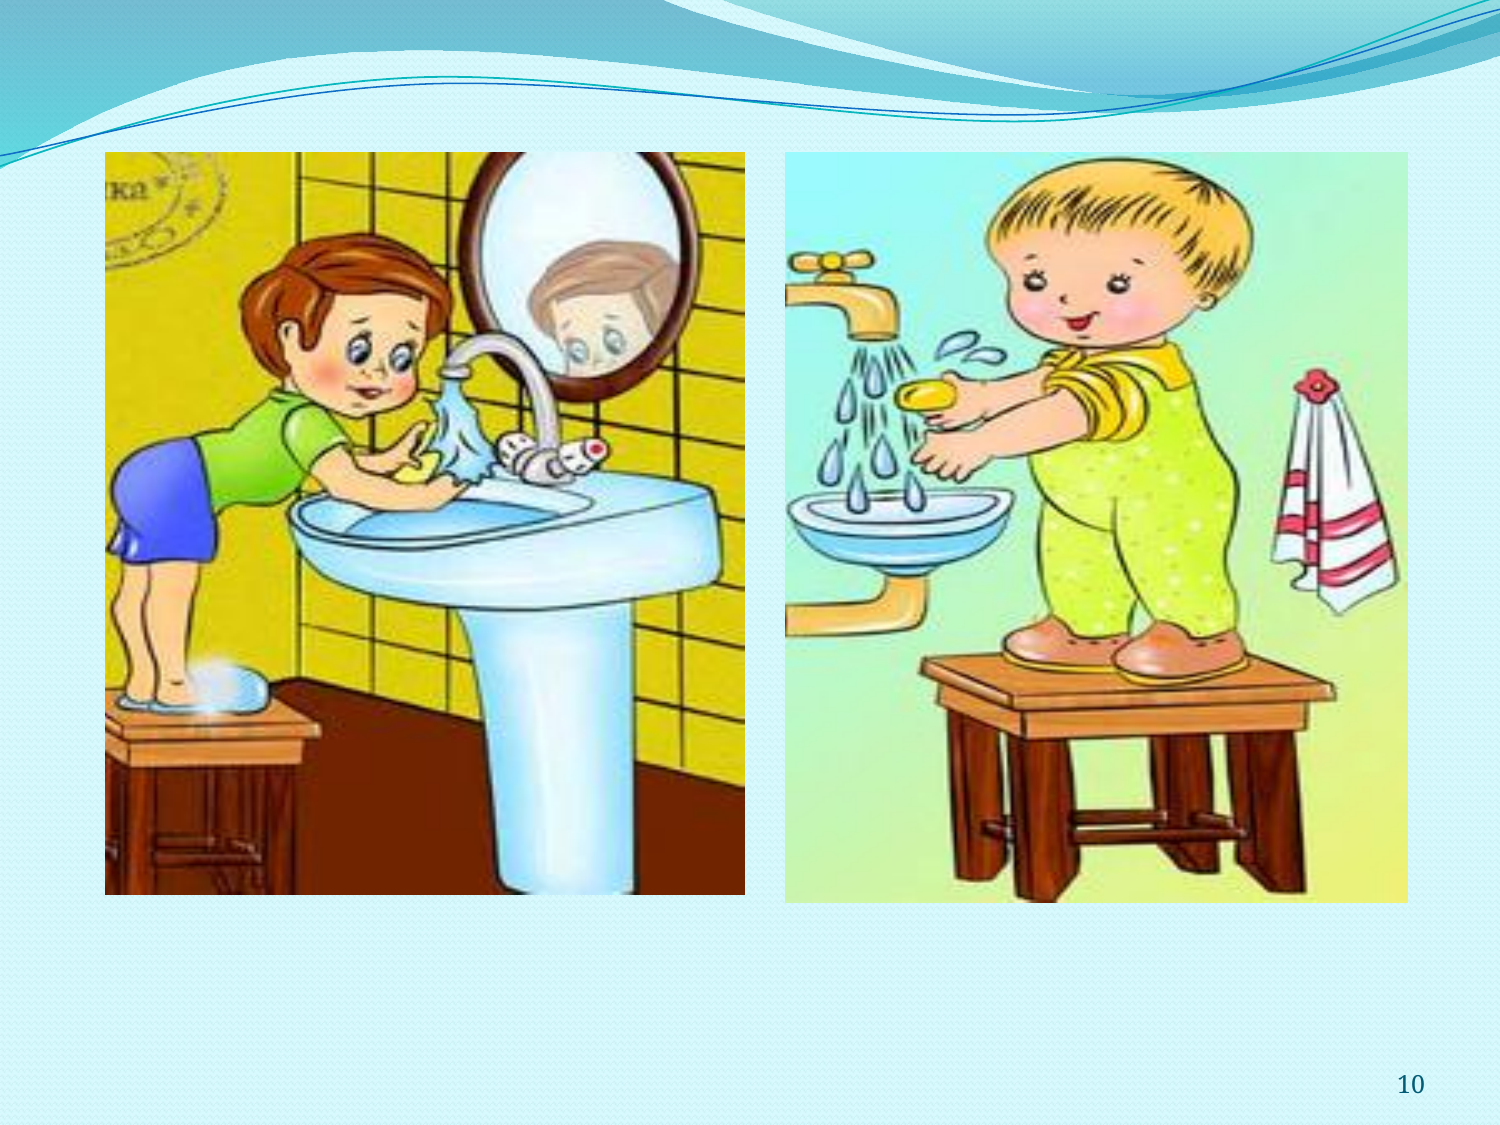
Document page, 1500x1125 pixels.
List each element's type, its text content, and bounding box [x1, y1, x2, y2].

picture [784, 152, 1408, 903]
picture [105, 152, 746, 896]
text_box [996, 35, 1477, 96]
slide_number 10 [1299, 1042, 1425, 1103]
